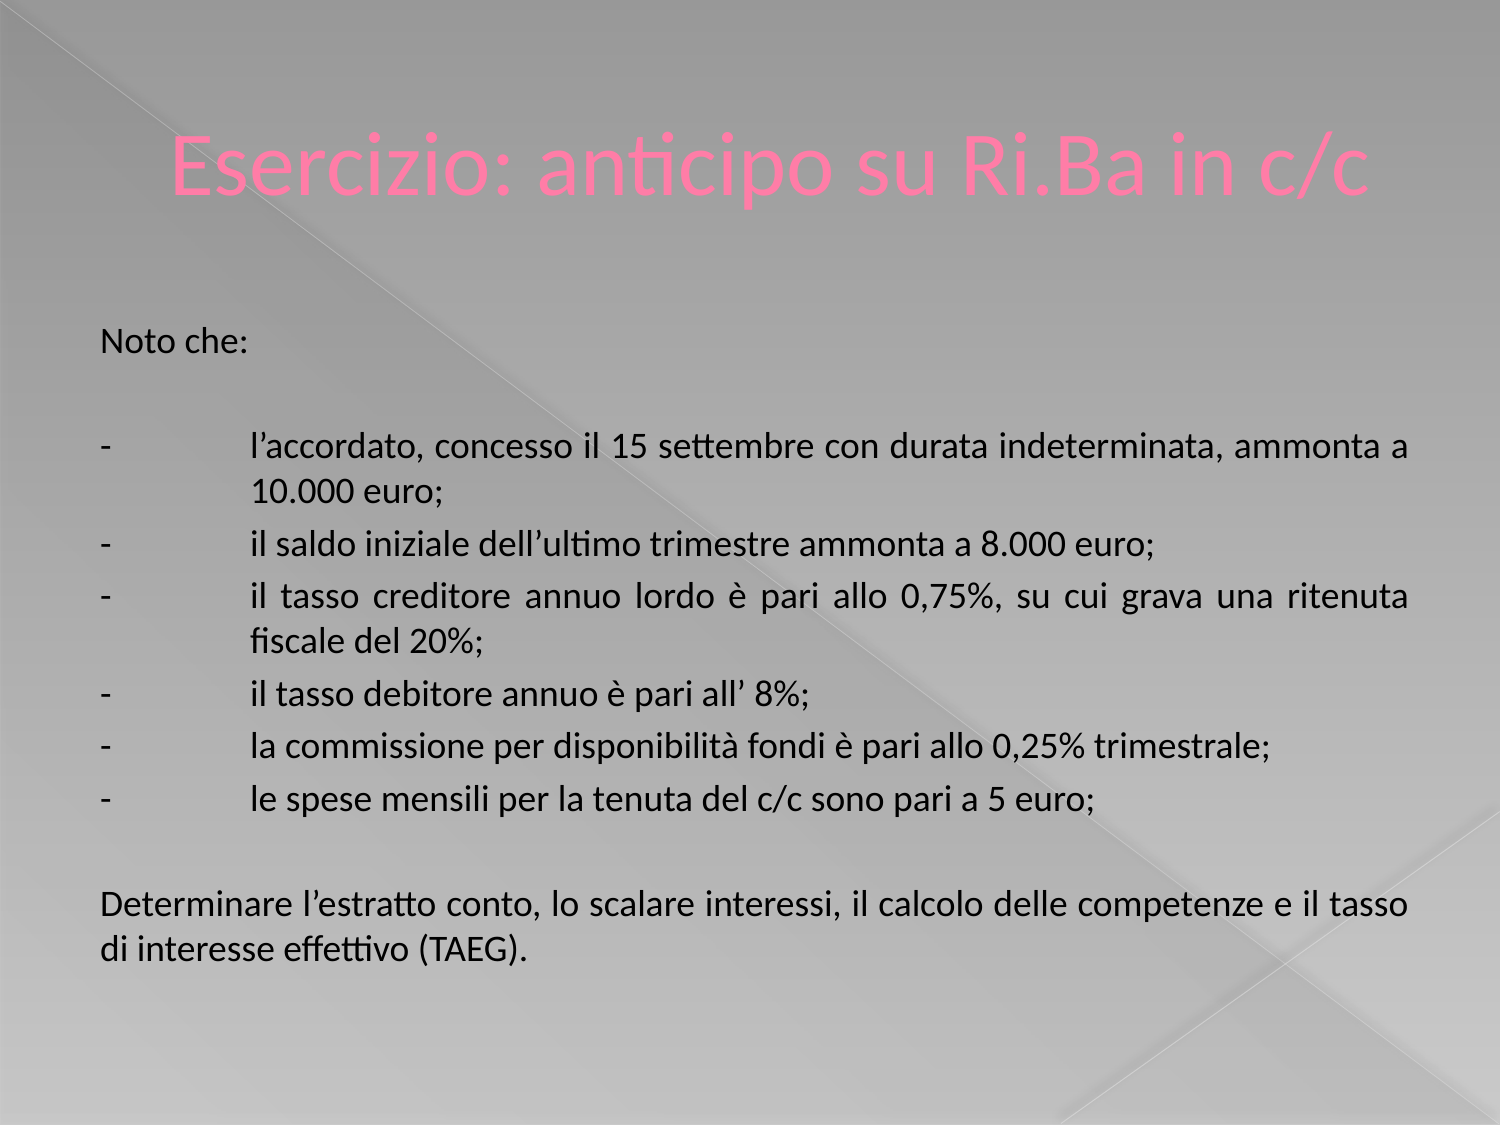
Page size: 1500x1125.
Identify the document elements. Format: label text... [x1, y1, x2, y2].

list Noto che: - l’accordato, concesso il 15 settembre con durata indeterminata, ammonta a 10.000 euro; - il saldo iniziale dell’ultimo trimestre ammonta a 8.000 euro; - il tasso creditore annuo lordo è pari allo 0,75%, su cui grava una ritenuta fiscale del 20%; - il tasso debitore annuo è pari all’ 8%; - la commissione per disponibilità fondi è pari allo 0,25% trimestrale; - le spese mensili per la tenuta del c/c sono pari a 5 euro; Determinare l’estratto conto, lo scalare interessi, il calcolo delle competenze e il tasso di interesse effettivo (TAEG). [75, 308, 1425, 1059]
title Esercizio: anticipo su Ri.Ba in c/c [75, 43, 1425, 274]
